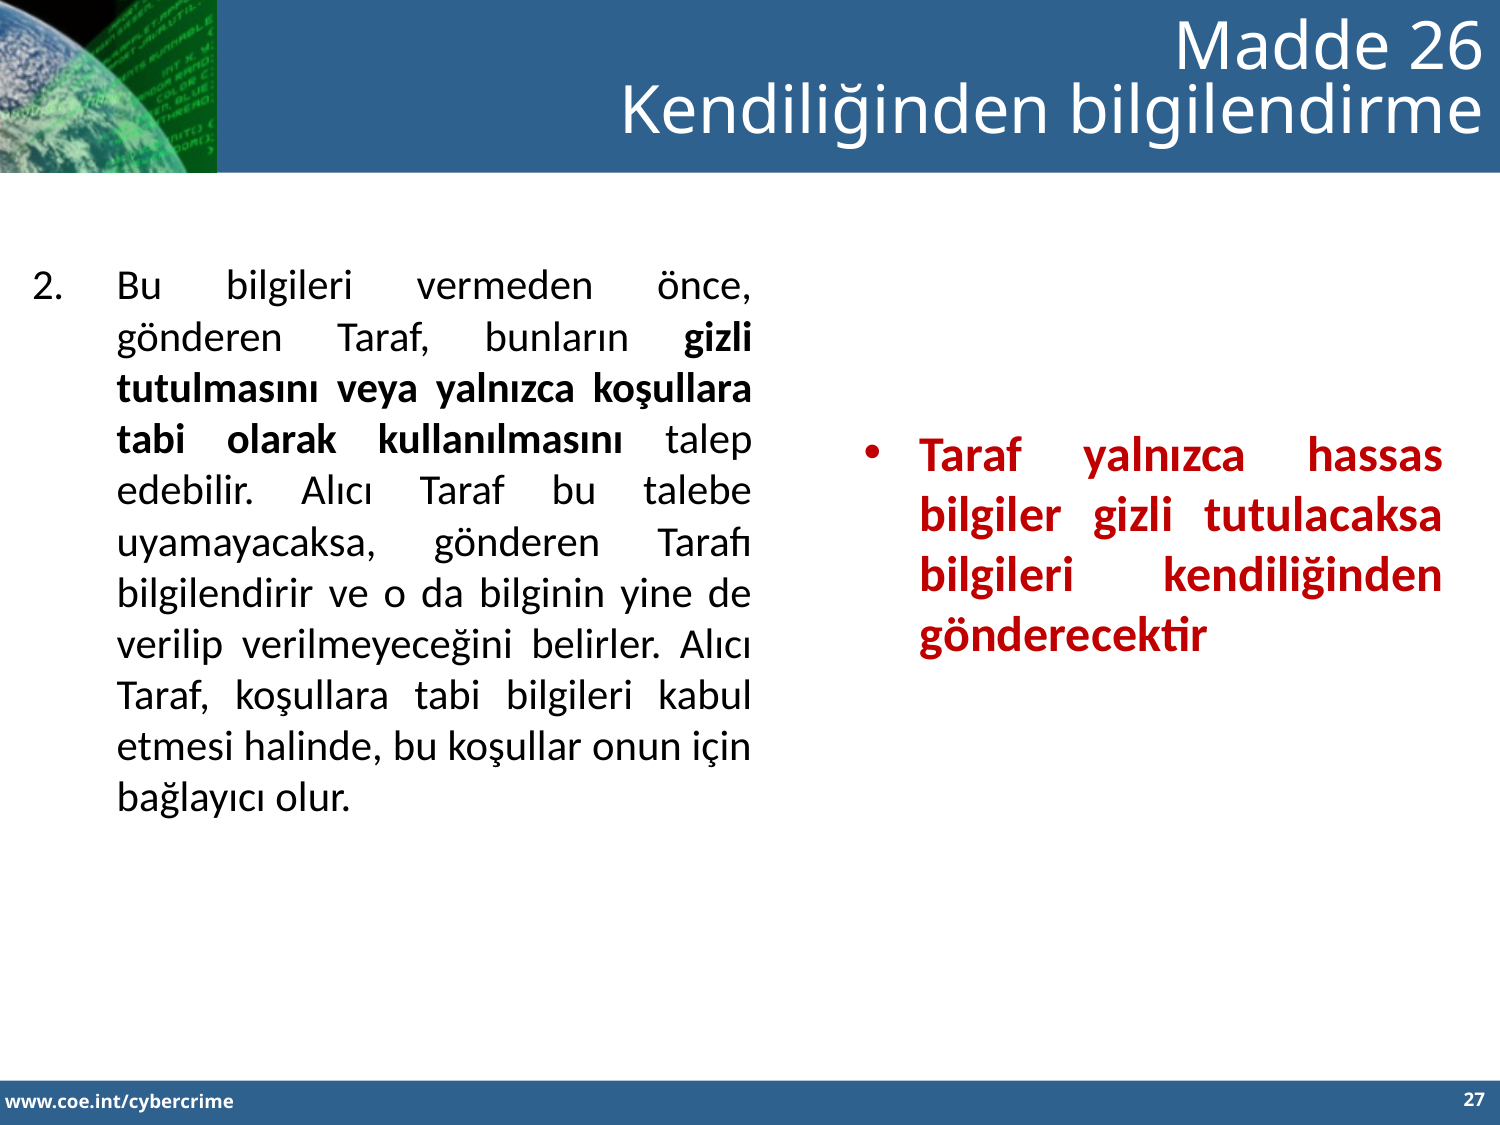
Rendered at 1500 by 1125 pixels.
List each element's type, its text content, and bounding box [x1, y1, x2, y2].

picture [0, 1, 217, 173]
text_box Bu bilgileri vermeden önce, gönderen Taraf, bunların gizli tutulmasını veya yalnızca koşullara tabi olarak kullanılmasını talep edebilir. Alıcı Taraf bu talebe uyamayacaksa, gönderen Tarafı bilgilendirir ve o da bilginin yine de verilip verilmeyeceğini belirler. Alıcı Taraf, koşullara tabi bilgileri kabul etmesi halinde, bu koşullar onun için bağlayıcı olur. [17, 249, 768, 828]
text_box Taraf yalnızca hassas bilgiler gizli tutulacaksa bilgileri kendiliğinden gönderecektir [848, 413, 1459, 669]
text_box Madde 26 Kendiliğinden bilgilendirme [410, 6, 1500, 159]
slide_number 27 [1149, 1079, 1500, 1125]
